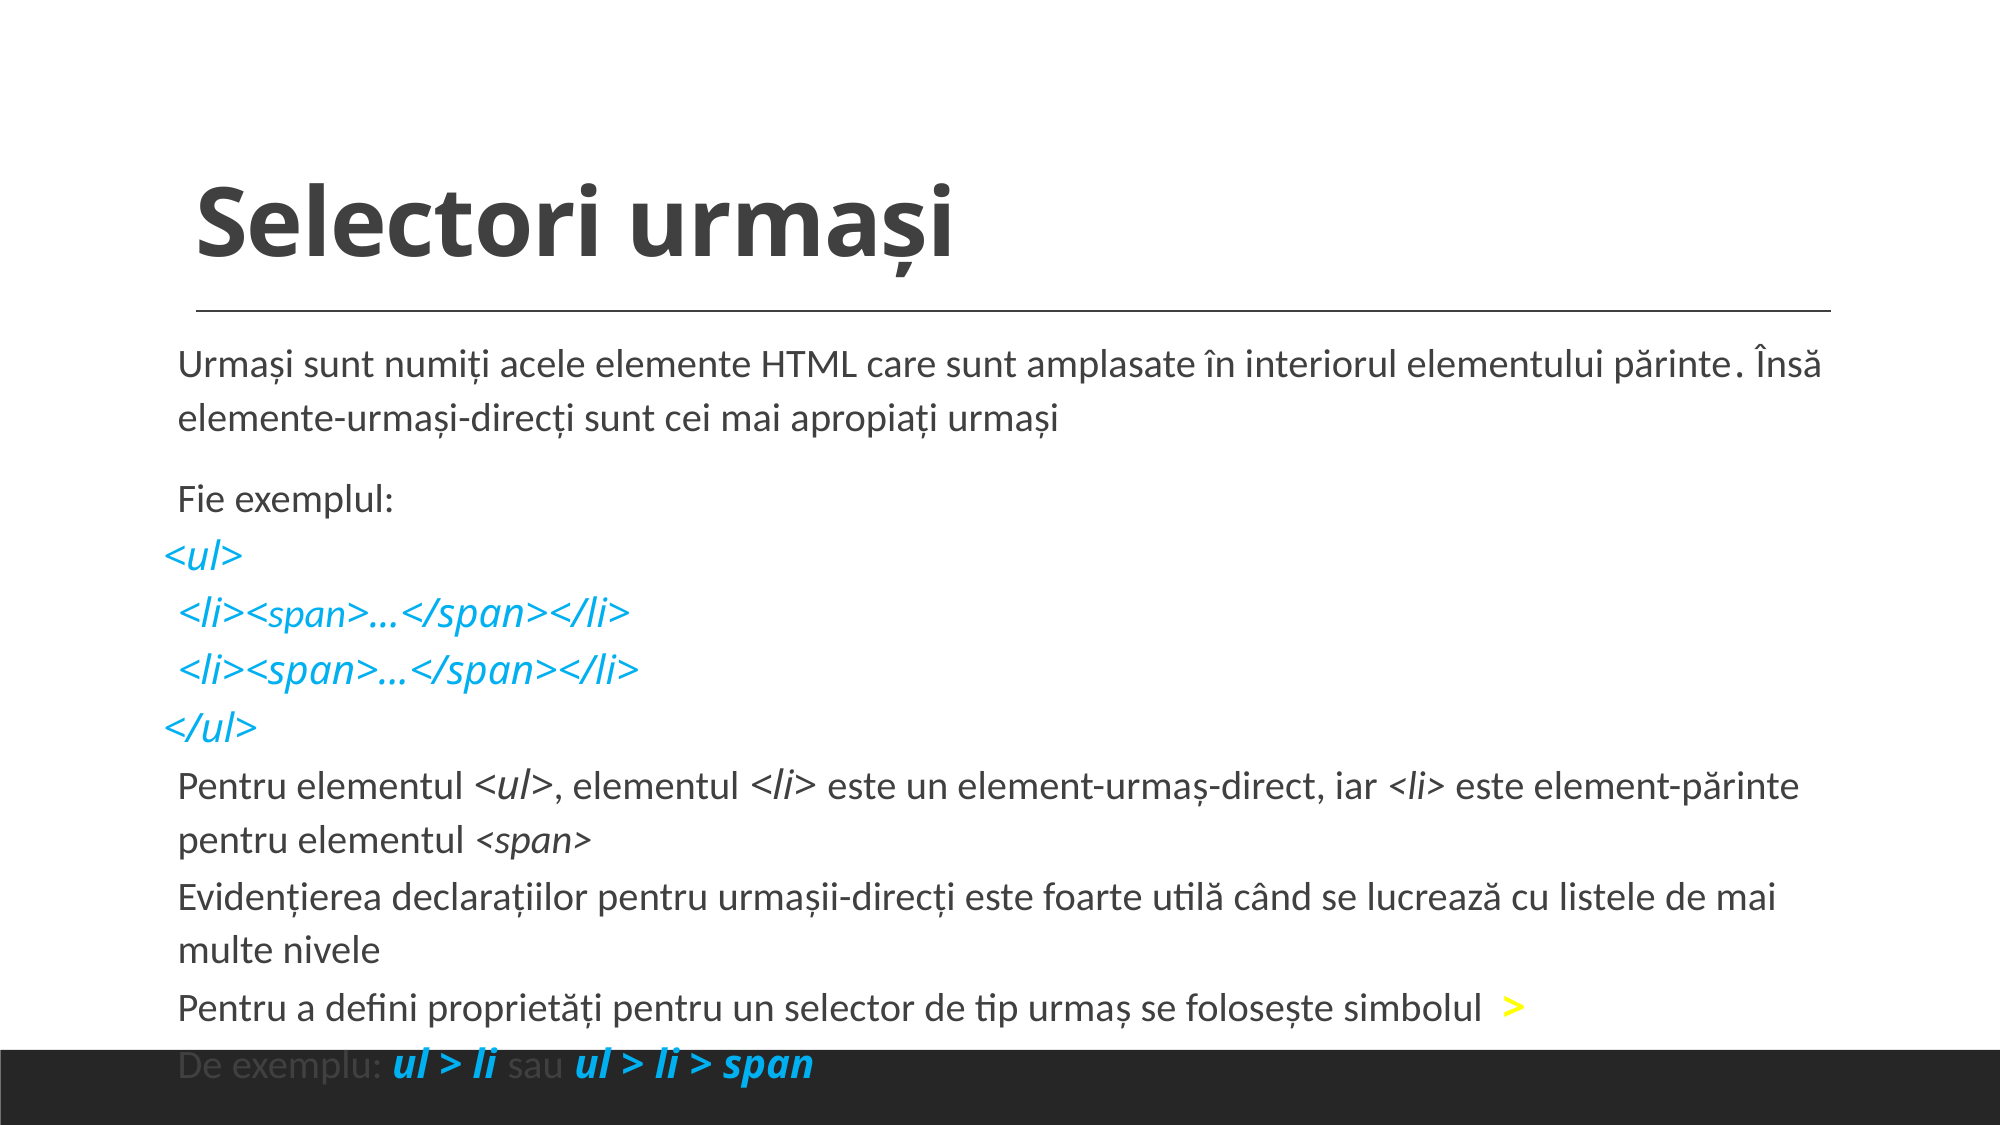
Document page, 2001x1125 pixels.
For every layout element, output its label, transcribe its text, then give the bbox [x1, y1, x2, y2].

title Selectori urmaşi [180, 47, 1830, 285]
list Urmași sunt numiți acele elemente HTML care sunt amplasate în interiorul elementului părinte. Însă elemente-urmași-direcți sunt cei mai apropiați urmași Fie exemplul: <ul> <li><span>...</span></li> <li><span>...</span></li> </ul> Pentru elementul <ul>, elementul <li> este un element-urmaş-direct, iar <li> este element-părinte pentru elementul <span> Evidenţierea declaraţiilor pentru urmaşii-direcți este foarte utilă când se lucrează cu listele de mai multe nivele Pentru a defini proprietăţi pentru un selector de tip urmaş se foloseşte simbolul > De exemplu: ul > li sau ul > li > span [162, 324, 1830, 1100]
